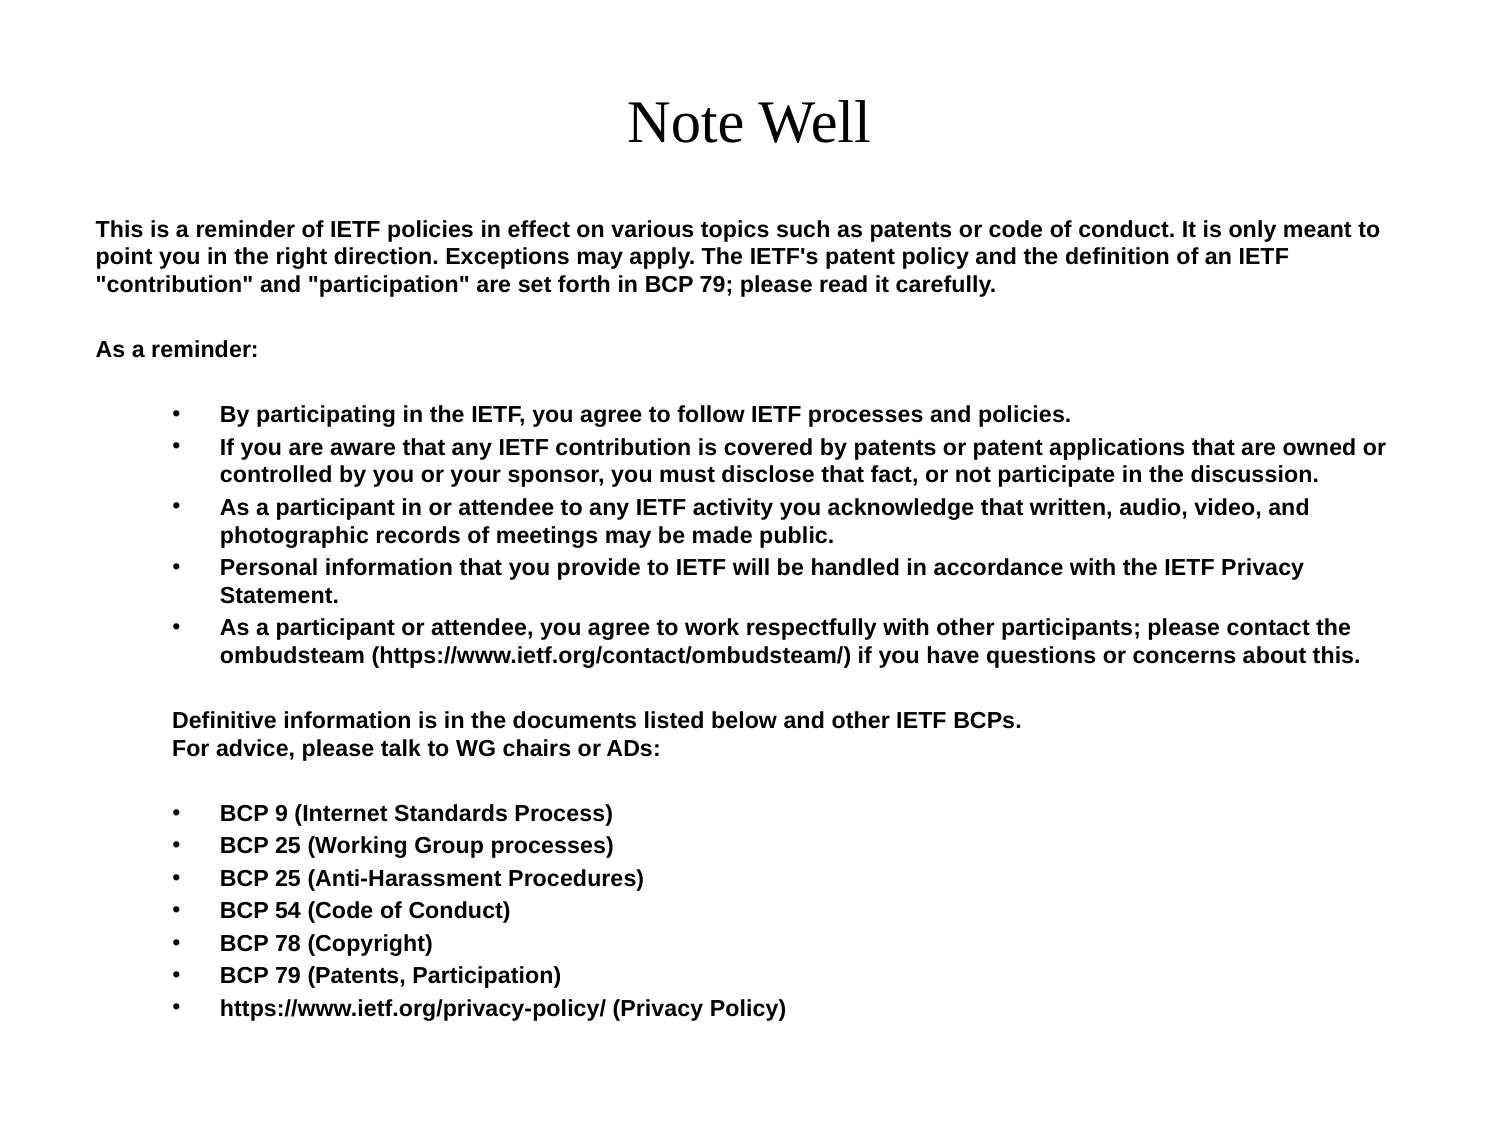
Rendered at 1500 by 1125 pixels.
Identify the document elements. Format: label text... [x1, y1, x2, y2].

text_box This is a reminder of IETF policies in effect on various topics such as patents or code of conduct. It is only meant to point you in the right direction. Exceptions may apply. The IETF's patent policy and the definition of an IETF "contribution" and "participation" are set forth in BCP 79; please read it carefully. As a reminder: By participating in the IETF, you agree to follow IETF processes and policies. If you are aware that any IETF contribution is covered by patents or patent applications that are owned or controlled by you or your sponsor, you must disclose that fact, or not participate in the discussion. As a participant in or attendee to any IETF activity you acknowledge that written, audio, video, and photographic records of meetings may be made public. Personal information that you provide to IETF will be handled in accordance with the IETF Privacy Statement. As a participant or attendee, you agree to work respectfully with other participants; please contact the ombudsteam (https://www.ietf.org/contact/ombudsteam/) if you have questions or concerns about this. Definitive information is in the documents listed below and other IETF BCPs. For advice, please talk to WG chairs or ADs: BCP 9 (Internet Standards Process) BCP 25 (Working Group processes) BCP 25 (Anti-Harassment Procedures) BCP 54 (Code of Conduct) BCP 78 (Copyright) BCP 79 (Patents, Participation) https://www.ietf.org/privacy-policy/ (Privacy Policy) [80, 206, 1420, 1042]
text_box Note Well [161, 74, 1337, 163]
